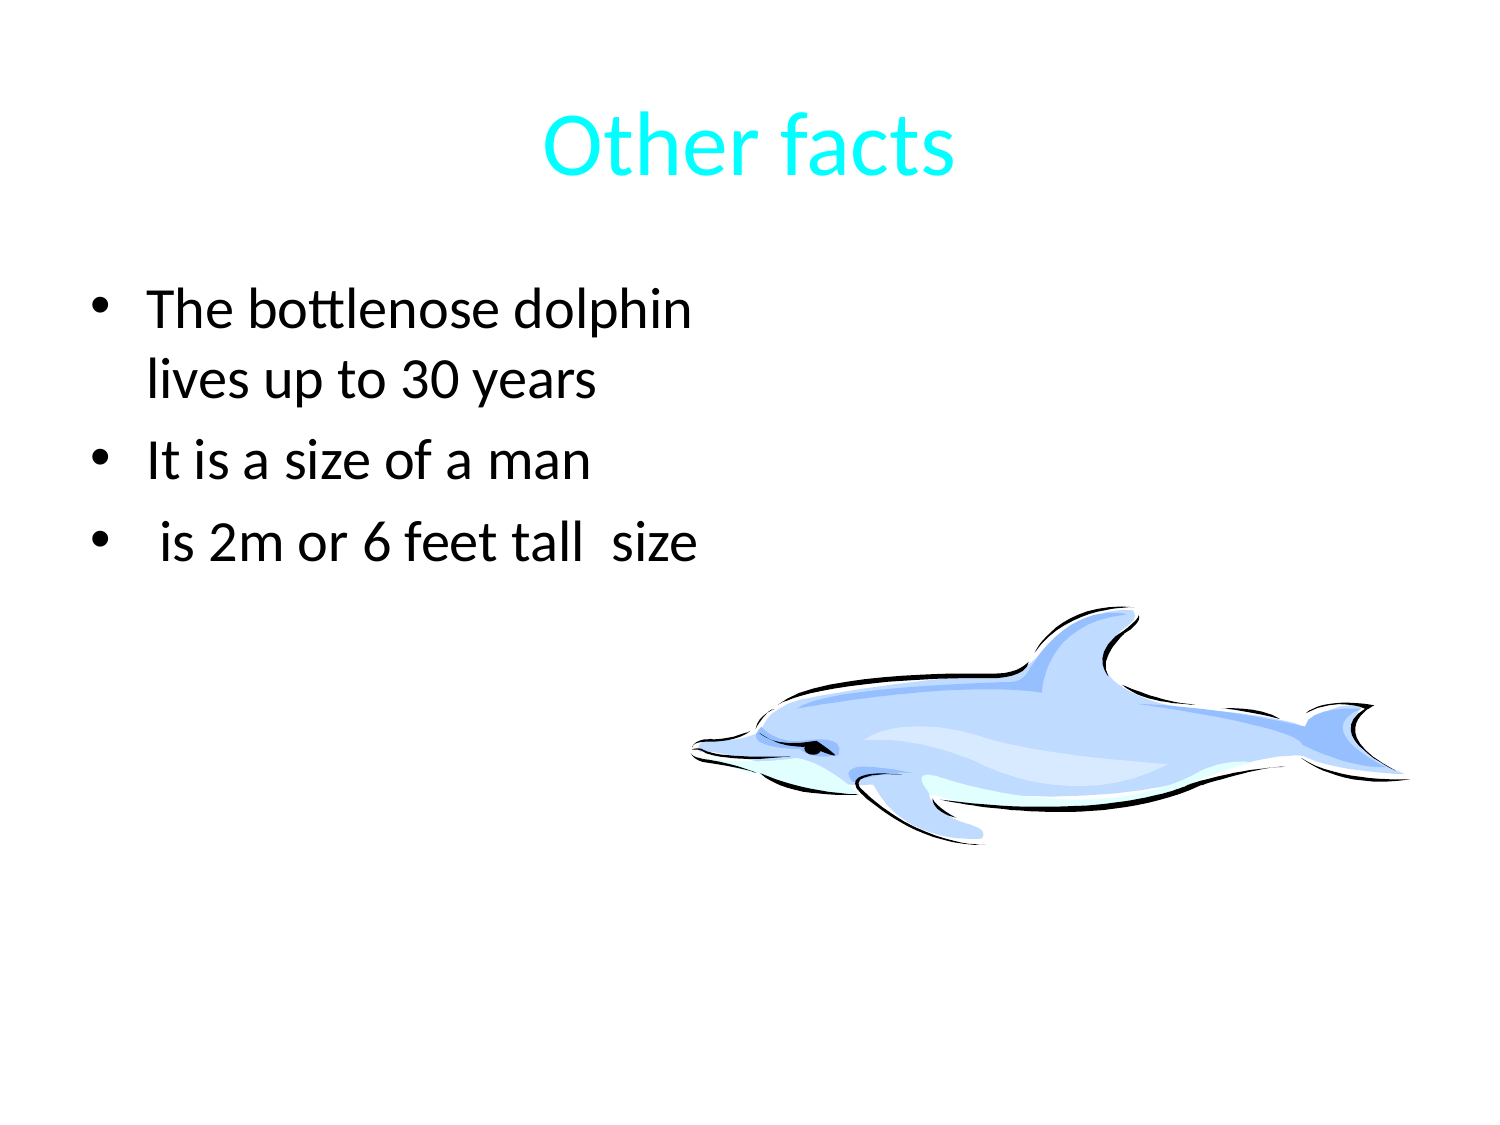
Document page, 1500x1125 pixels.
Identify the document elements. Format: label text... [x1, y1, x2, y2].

list The bottlenose dolphin lives up to 30 years It is a size of a man is 2m or 6 feet tall size [75, 262, 738, 1005]
picture [690, 597, 1411, 848]
title Other facts [75, 45, 1425, 233]
